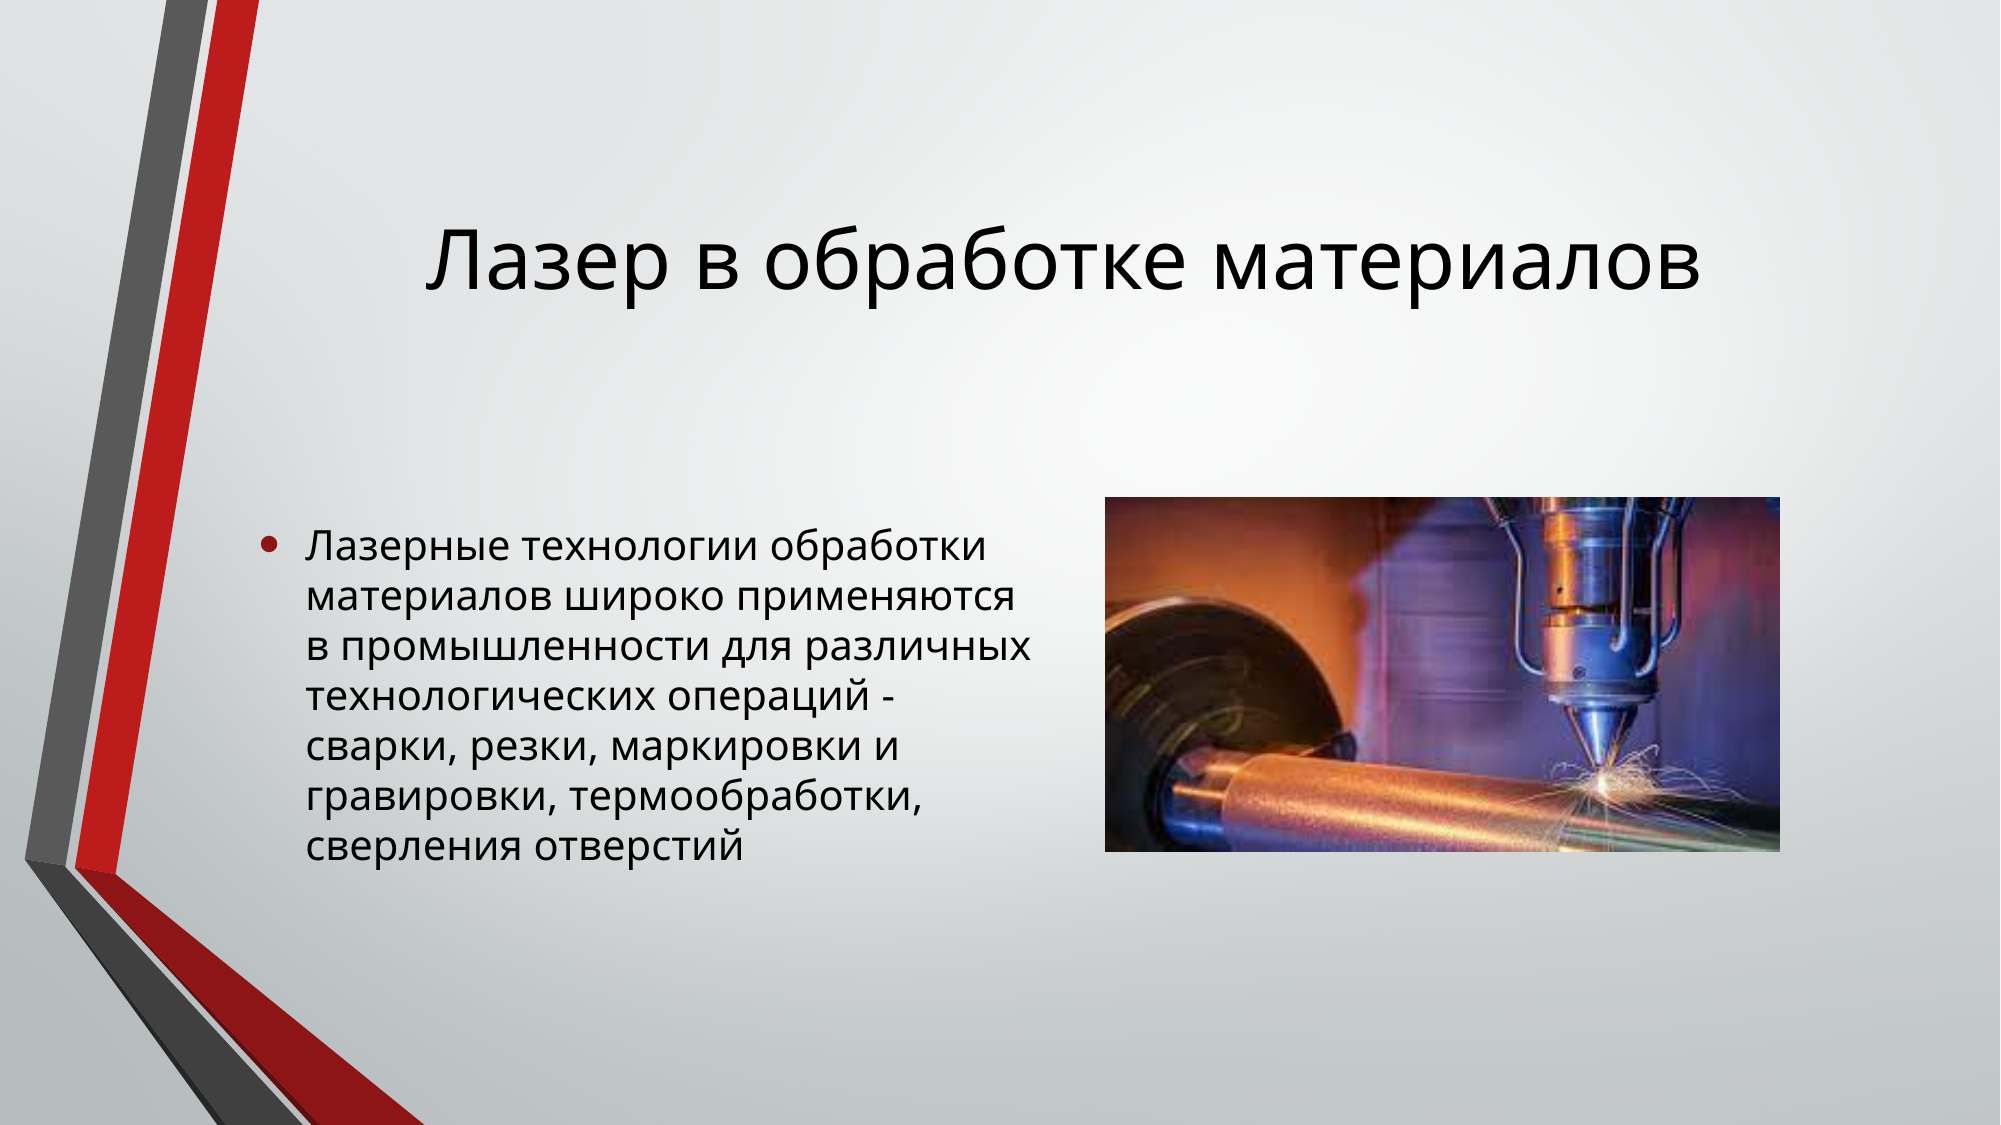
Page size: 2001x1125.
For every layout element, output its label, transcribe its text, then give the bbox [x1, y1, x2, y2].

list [1105, 497, 1780, 853]
list Лазерные технологии обработки материалов широко применяются в промышленности для различных технологических операций - сварки, резки, маркировки и гравировки, термообработки, сверления отверстий [243, 437, 1047, 950]
title Лазер в обработке материалов [243, 112, 1887, 400]
